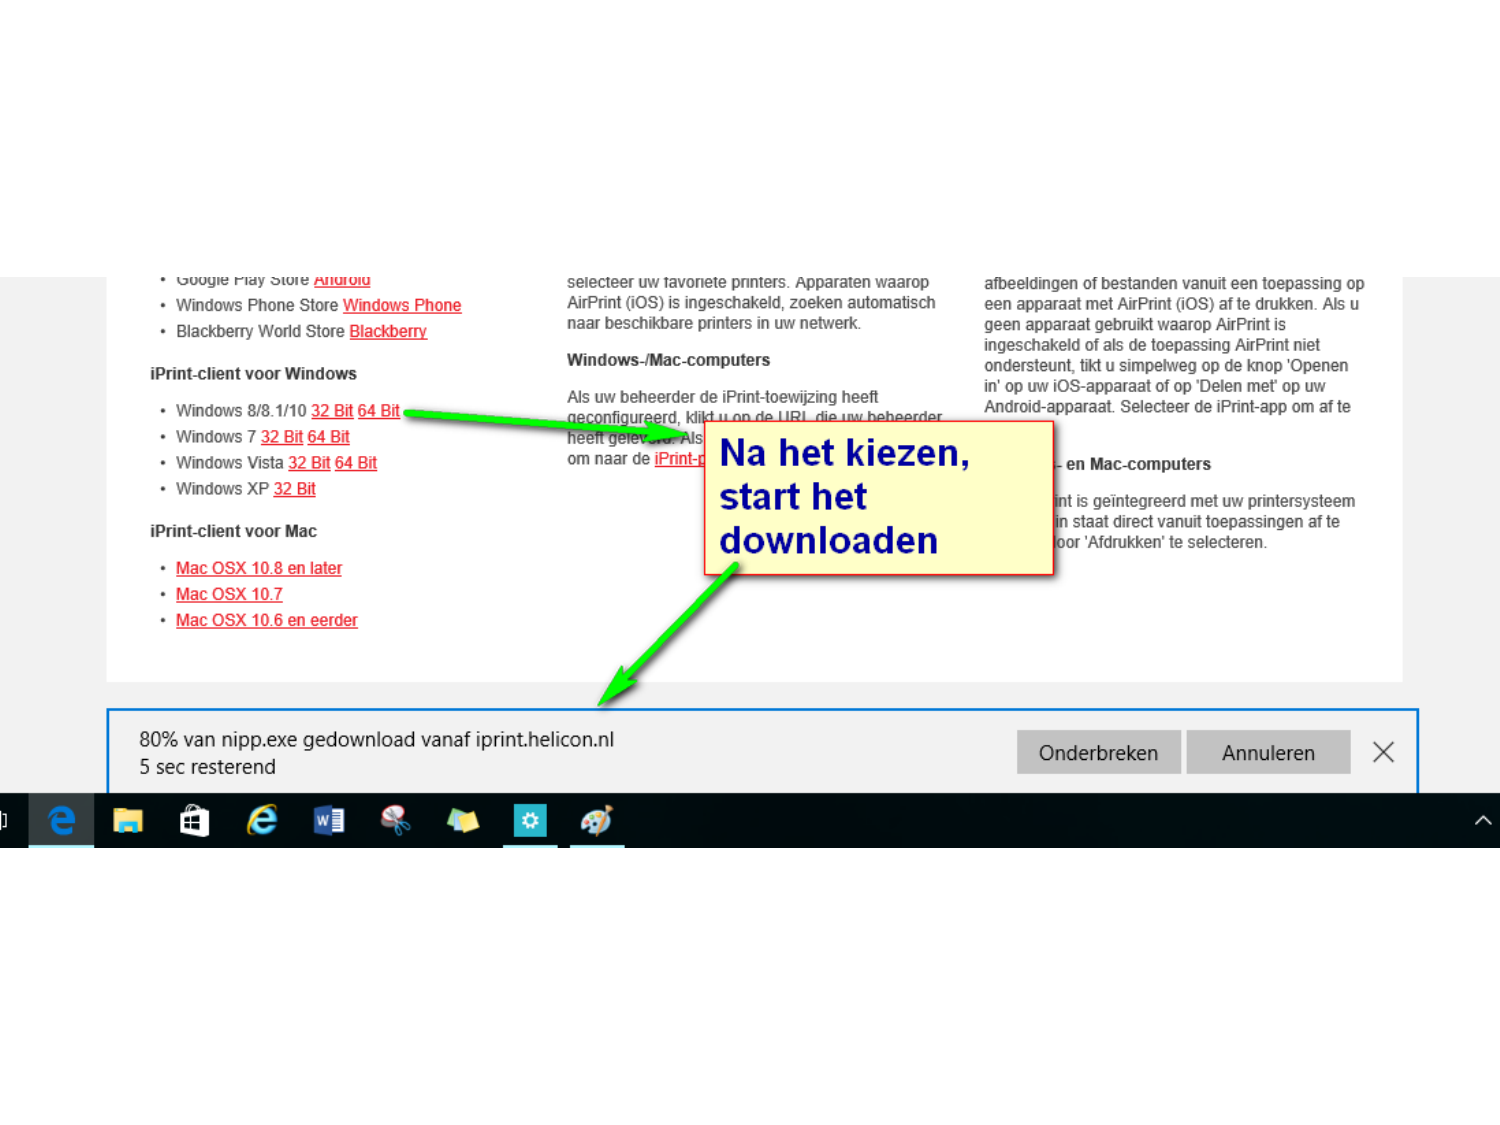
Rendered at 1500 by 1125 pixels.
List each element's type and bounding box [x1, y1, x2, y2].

picture [0, 277, 1500, 848]
